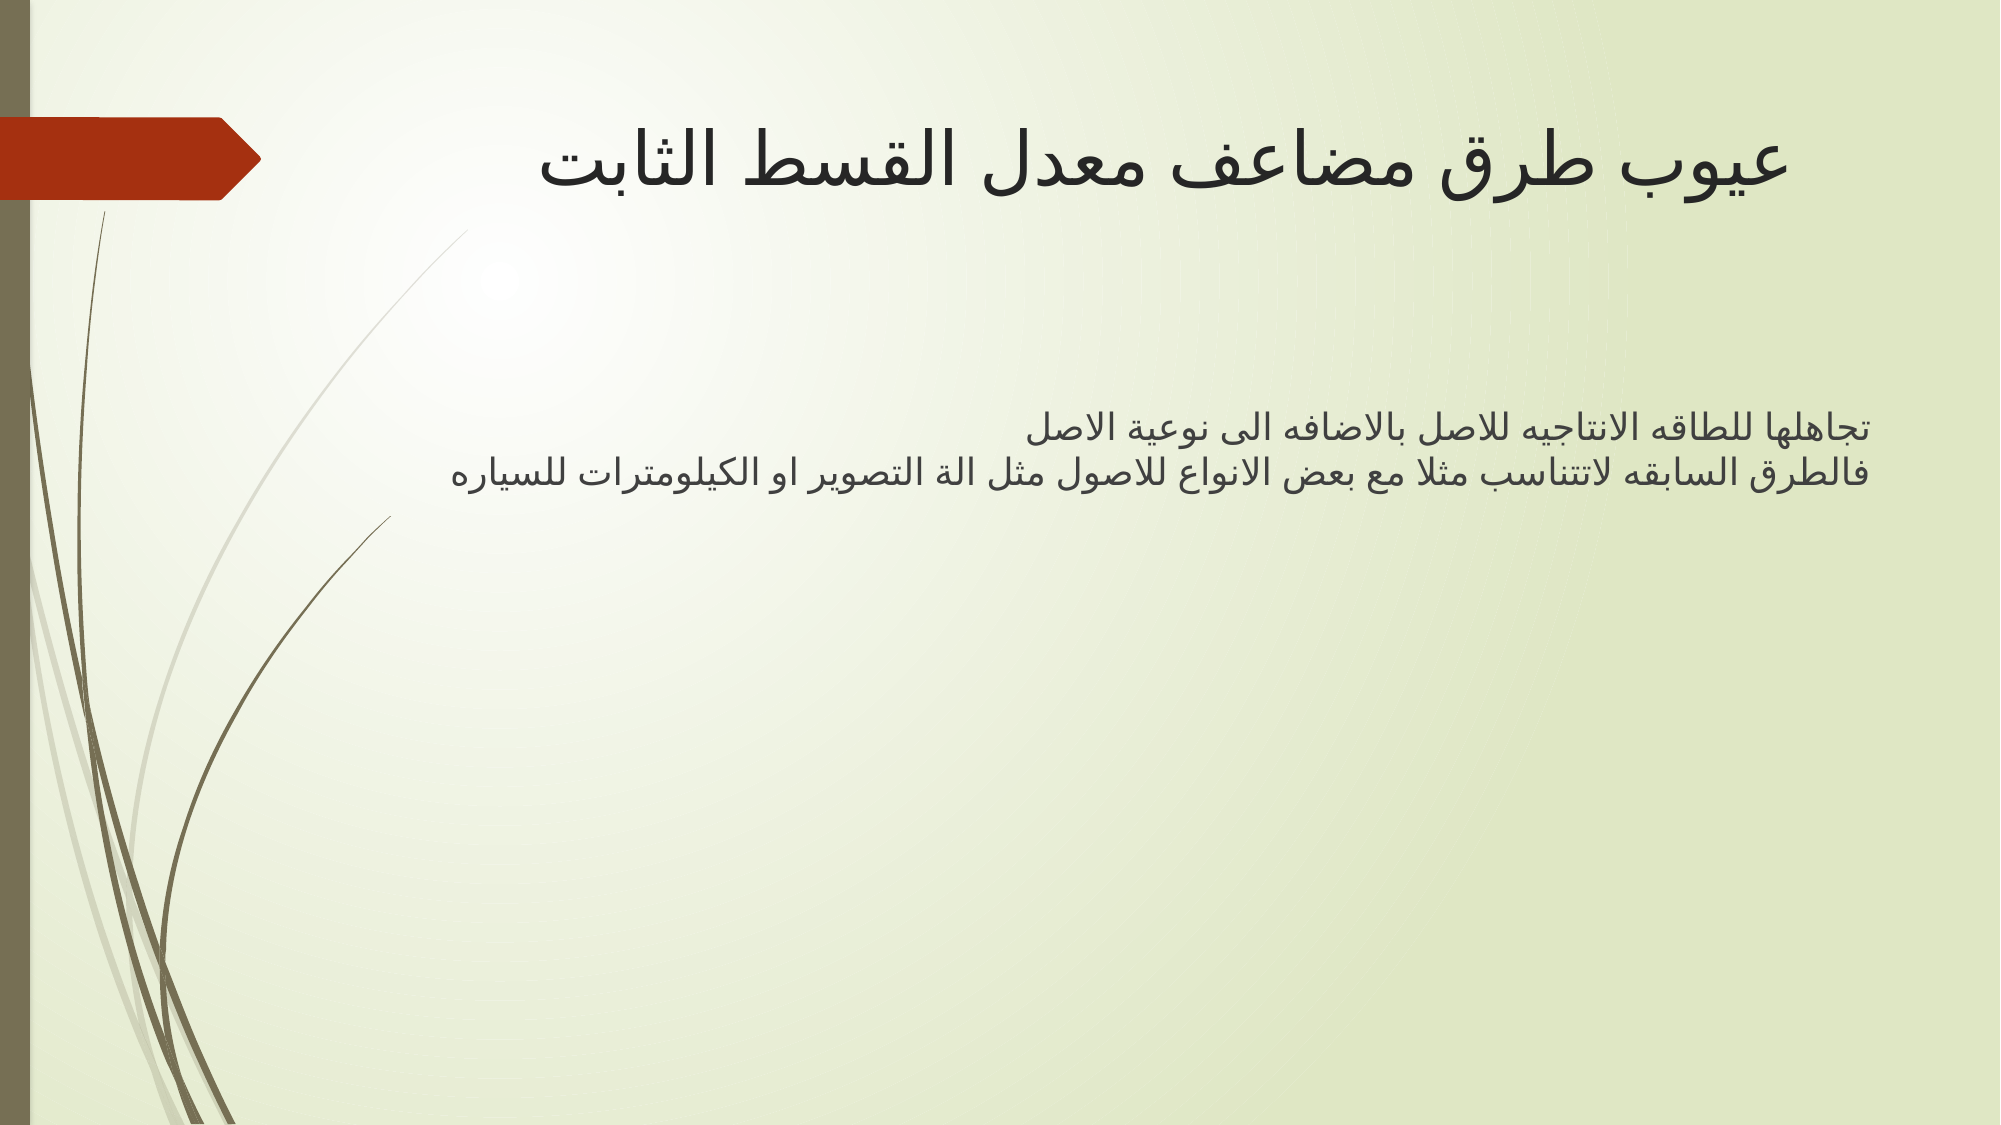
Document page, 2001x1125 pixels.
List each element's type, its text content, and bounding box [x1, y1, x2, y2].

title عيوب طرق مضاعف معدل القسط الثابت [425, 102, 1888, 313]
list تجاهلها للطاقه الانتاجيه للاصل بالاضافه الى نوعية الاصل فالطرق السابقه لاتتناسب مثلا مع بعض الانواع للاصول مثل الة التصوير او الكيلومترات للسياره [424, 350, 1888, 970]
